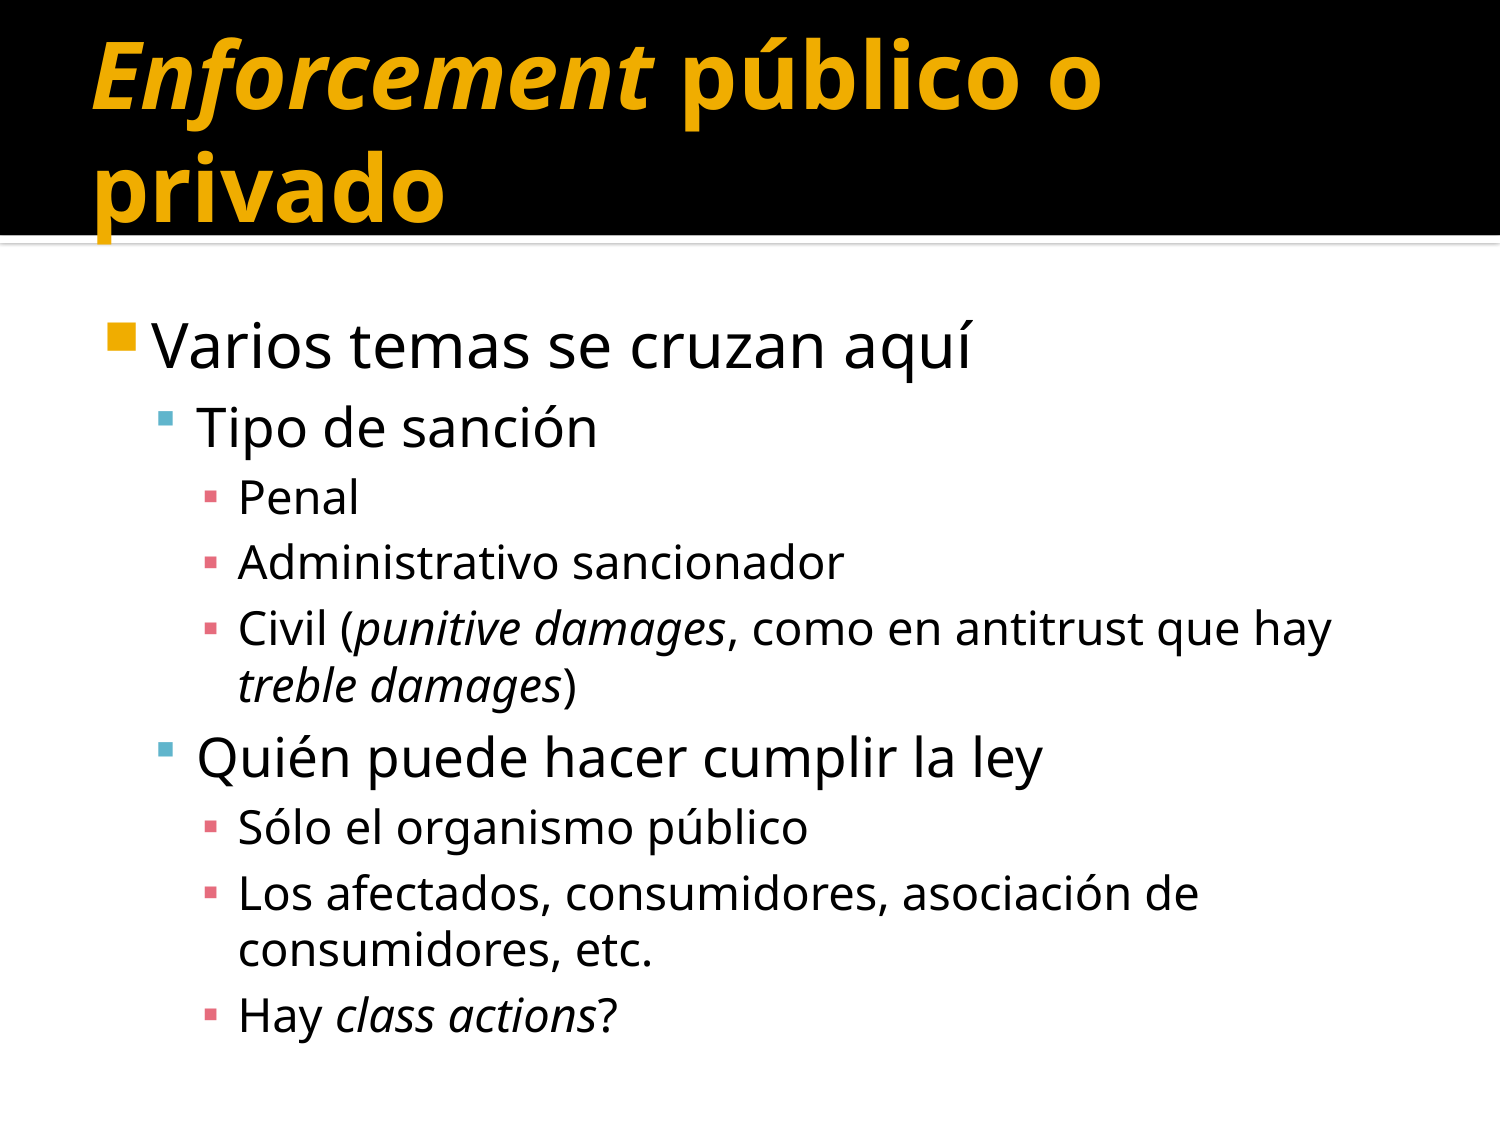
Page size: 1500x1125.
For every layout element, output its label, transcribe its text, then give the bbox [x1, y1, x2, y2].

title Enforcement público o privado [75, 25, 1425, 231]
list Varios temas se cruzan aquí Tipo de sanción Penal Administrativo sancionador Civil (punitive damages, como en antitrust que hay treble damages) Quién puede hacer cumplir la ley Sólo el organismo público Los afectados, consumidores, asociación de consumidores, etc. Hay class actions? [75, 291, 1425, 1050]
